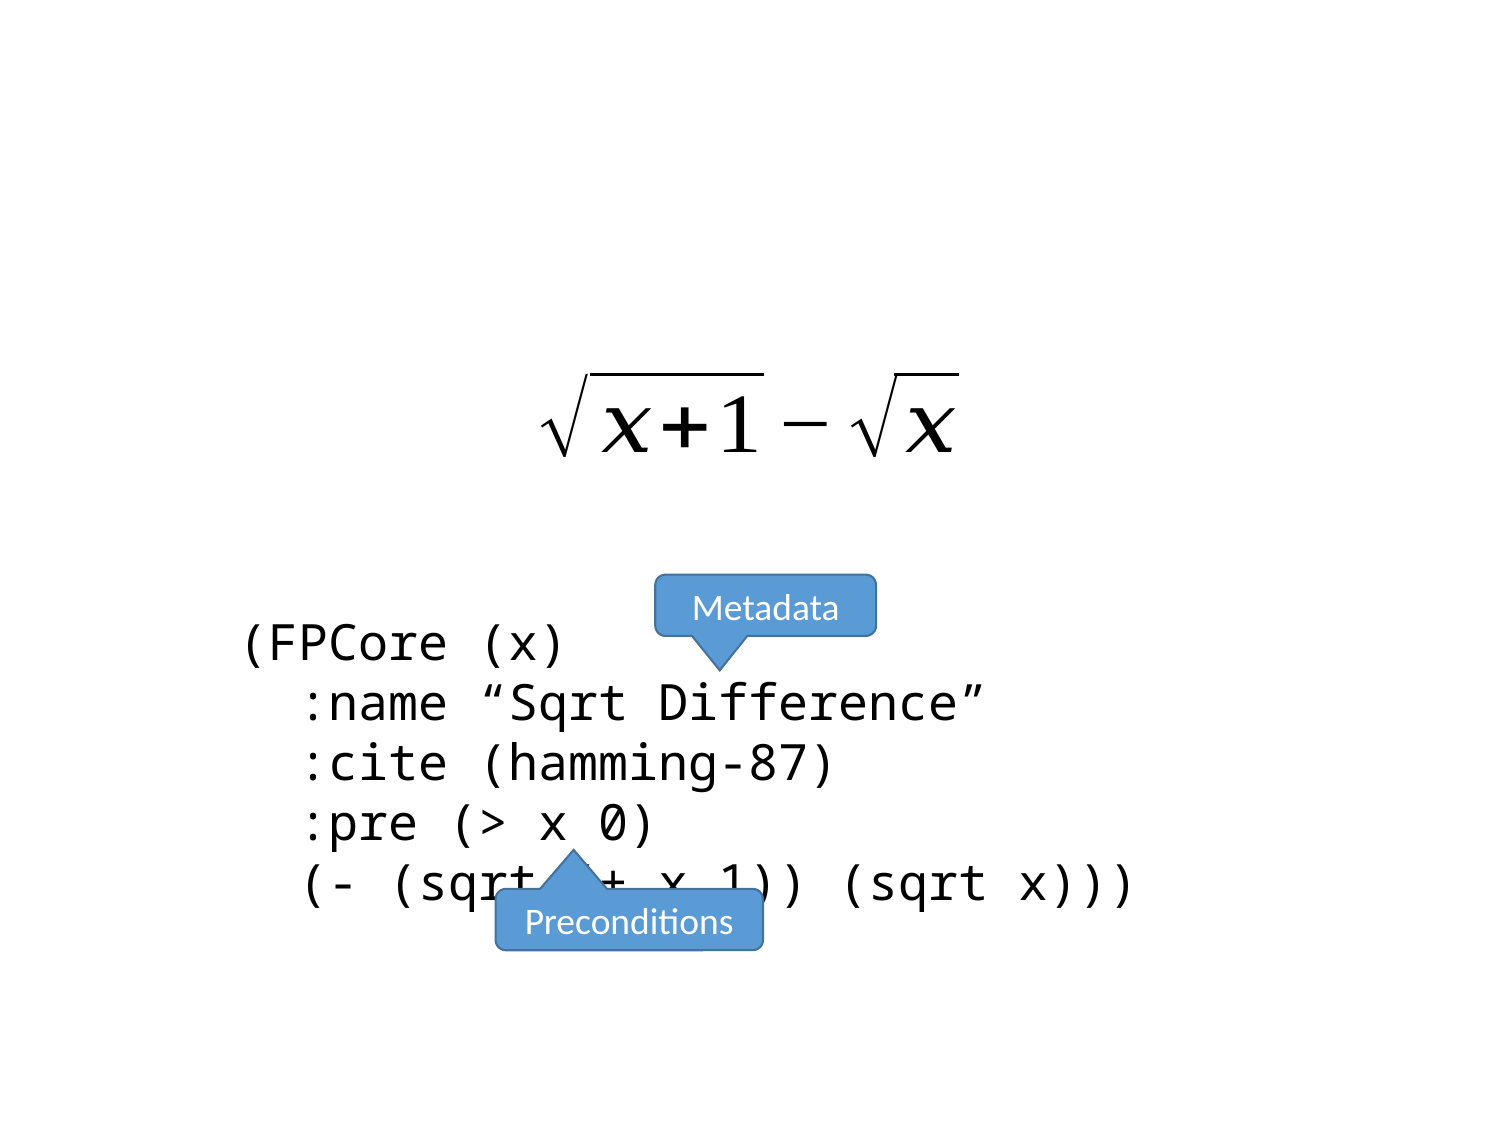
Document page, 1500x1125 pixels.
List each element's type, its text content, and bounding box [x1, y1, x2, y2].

text_box Preconditions [494, 848, 765, 952]
text_box (FPCore (x) :name “Sqrt Difference” :cite (hamming-87) :pre (> x 0) (- (sqrt (+ x 1)) (sqrt x))) [227, 605, 1150, 917]
text_box Metadata [654, 573, 878, 672]
